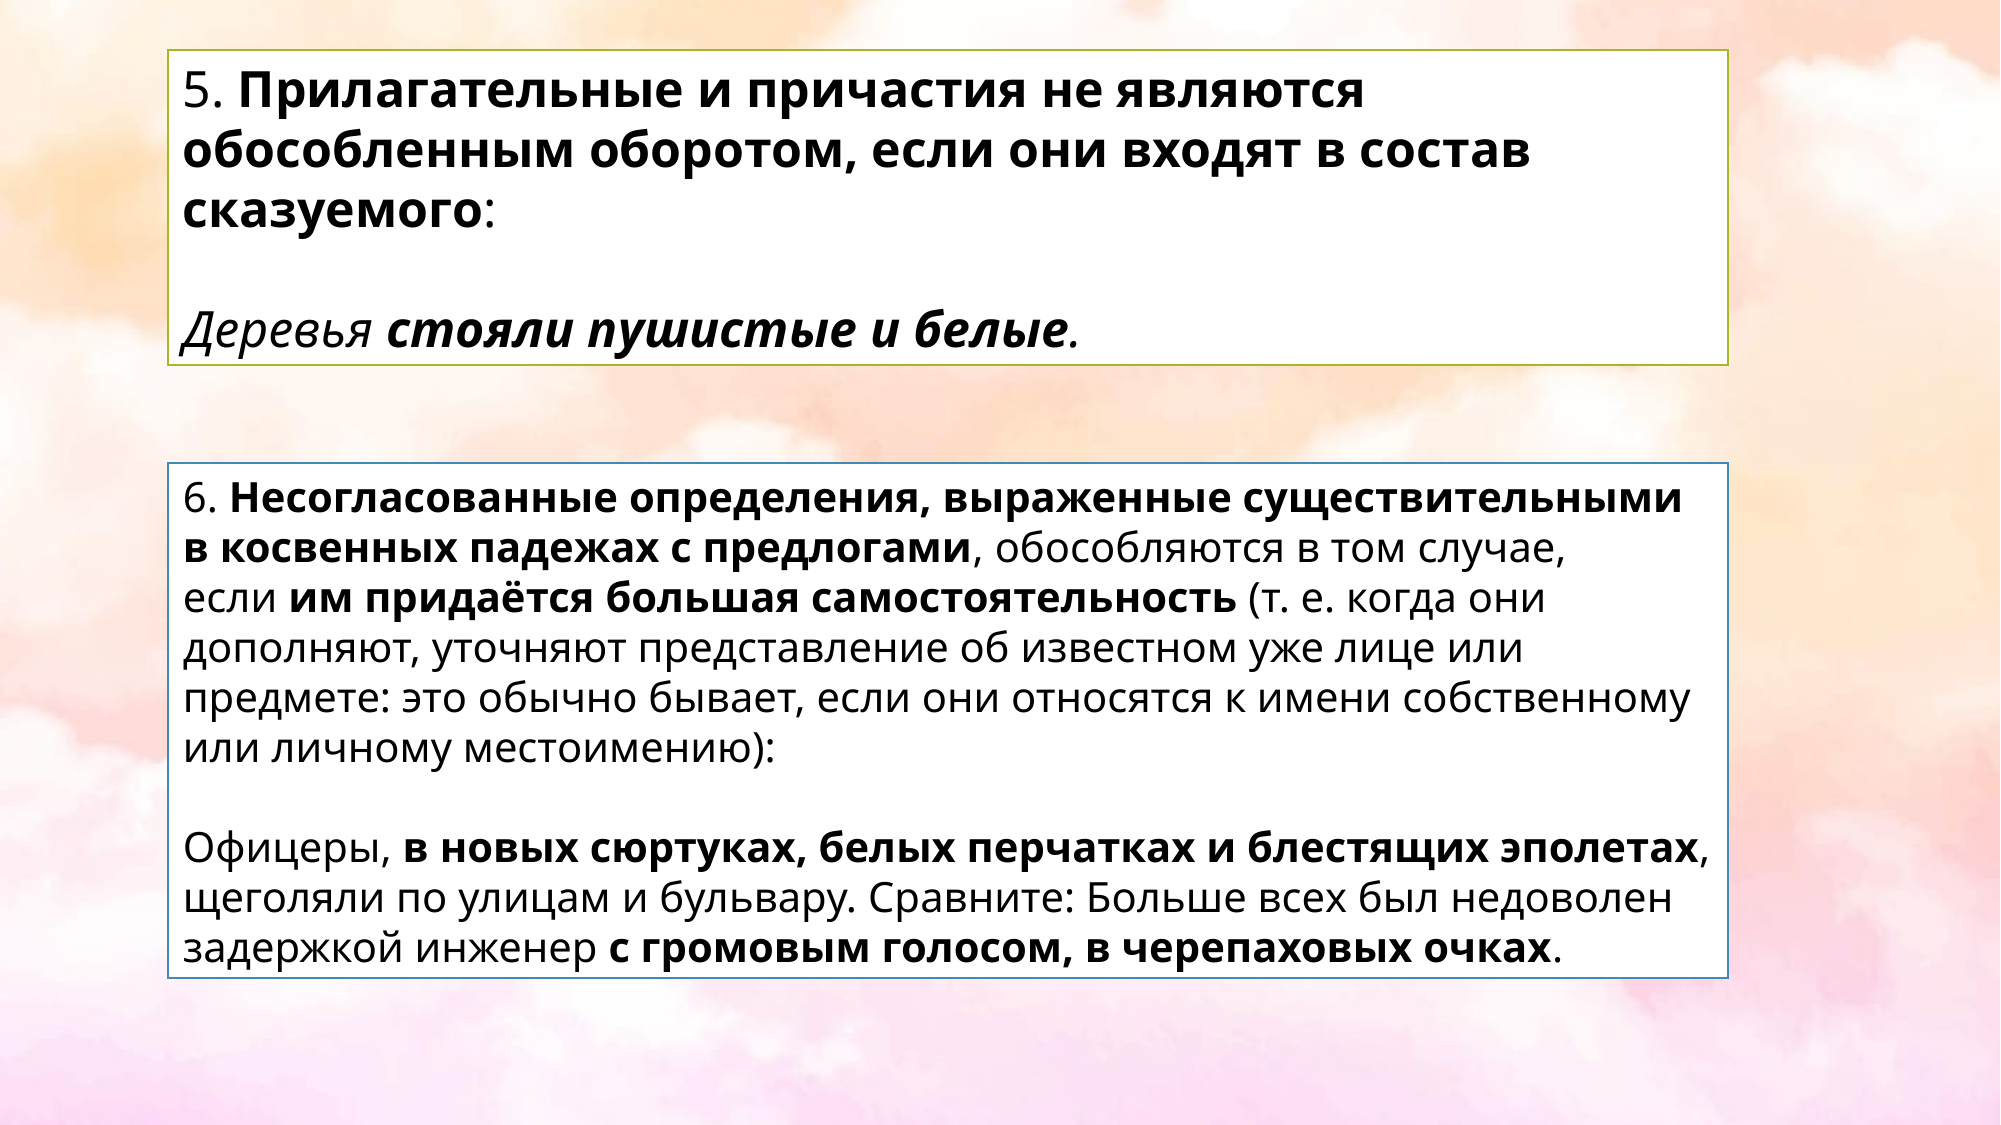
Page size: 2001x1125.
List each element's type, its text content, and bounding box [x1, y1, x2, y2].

text_box 5. Прилагательные и причастия не являются обособленным оборотом, если они входят в состав сказуемого: Деревья стояли пушистые и белые. [167, 49, 1729, 366]
picture [0, 0, 2000, 1125]
text_box 6. Несогласованные определения, выраженные существительными в косвенных падежах с предлогами, обособляются в том случае, если им придаётся большая самостоятельность (т. е. когда они дополняют, уточняют представление об известном уже лице или предмете: это обычно бывает, если они относятся к имени собственному или личному местоимению): Офицеры, в новых сюртуках, белых перчатках и блестящих эполетах, щеголяли по улицам и бульвару. Сравните: Больше всех был недоволен задержкой инженер с громовым голосом, в черепаховых очках. [167, 462, 1729, 979]
